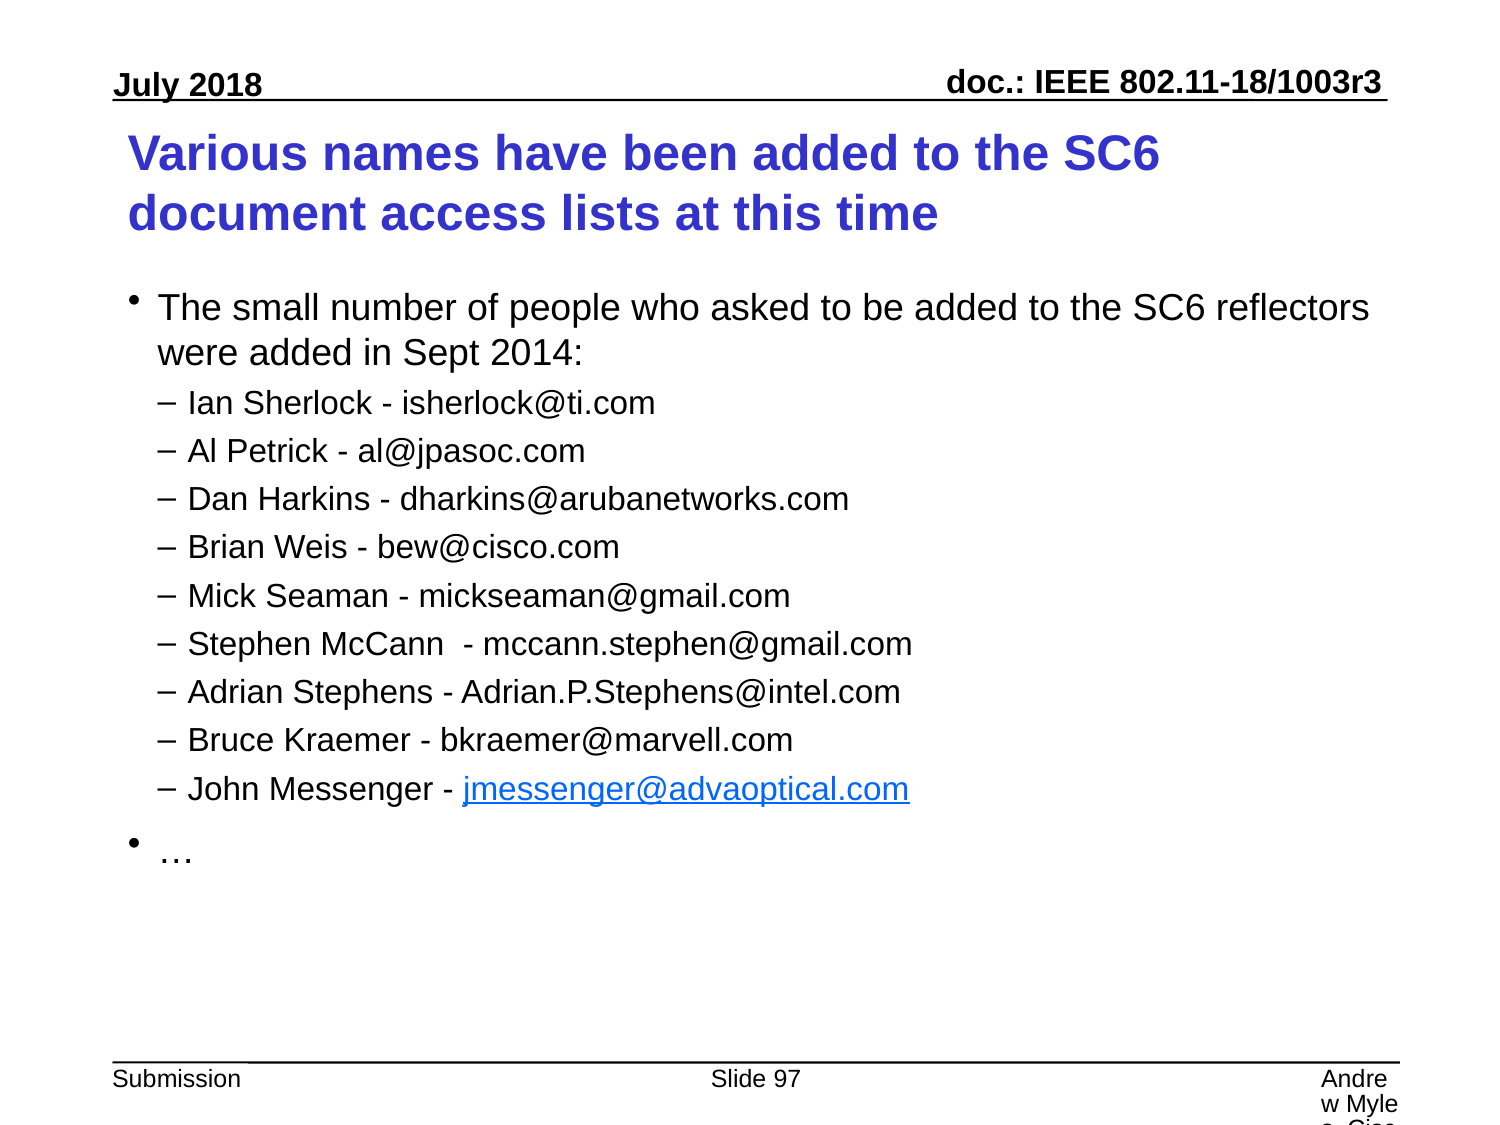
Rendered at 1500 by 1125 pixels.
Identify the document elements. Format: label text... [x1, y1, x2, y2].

list The small number of people who asked to be added to the SC6 reflectors were added in Sept 2014: Ian Sherlock - isherlock@ti.com Al Petrick - al@jpasoc.com Dan Harkins - dharkins@arubanetworks.com Brian Weis - bew@cisco.com Mick Seaman - mickseaman@gmail.com Stephen McCann - mccann.stephen@gmail.com Adrian Stephens - Adrian.P.Stephens@intel.com Bruce Kraemer - bkraemer@marvell.com John Messenger - jmessenger@advaoptical.com … [112, 275, 1388, 950]
slide_number Slide 97 [709, 1061, 803, 1093]
footer Andrew Myles, Cisco [1320, 1061, 1402, 1093]
title Various names have been added to the SC6 document access lists at this time [112, 112, 1388, 275]
